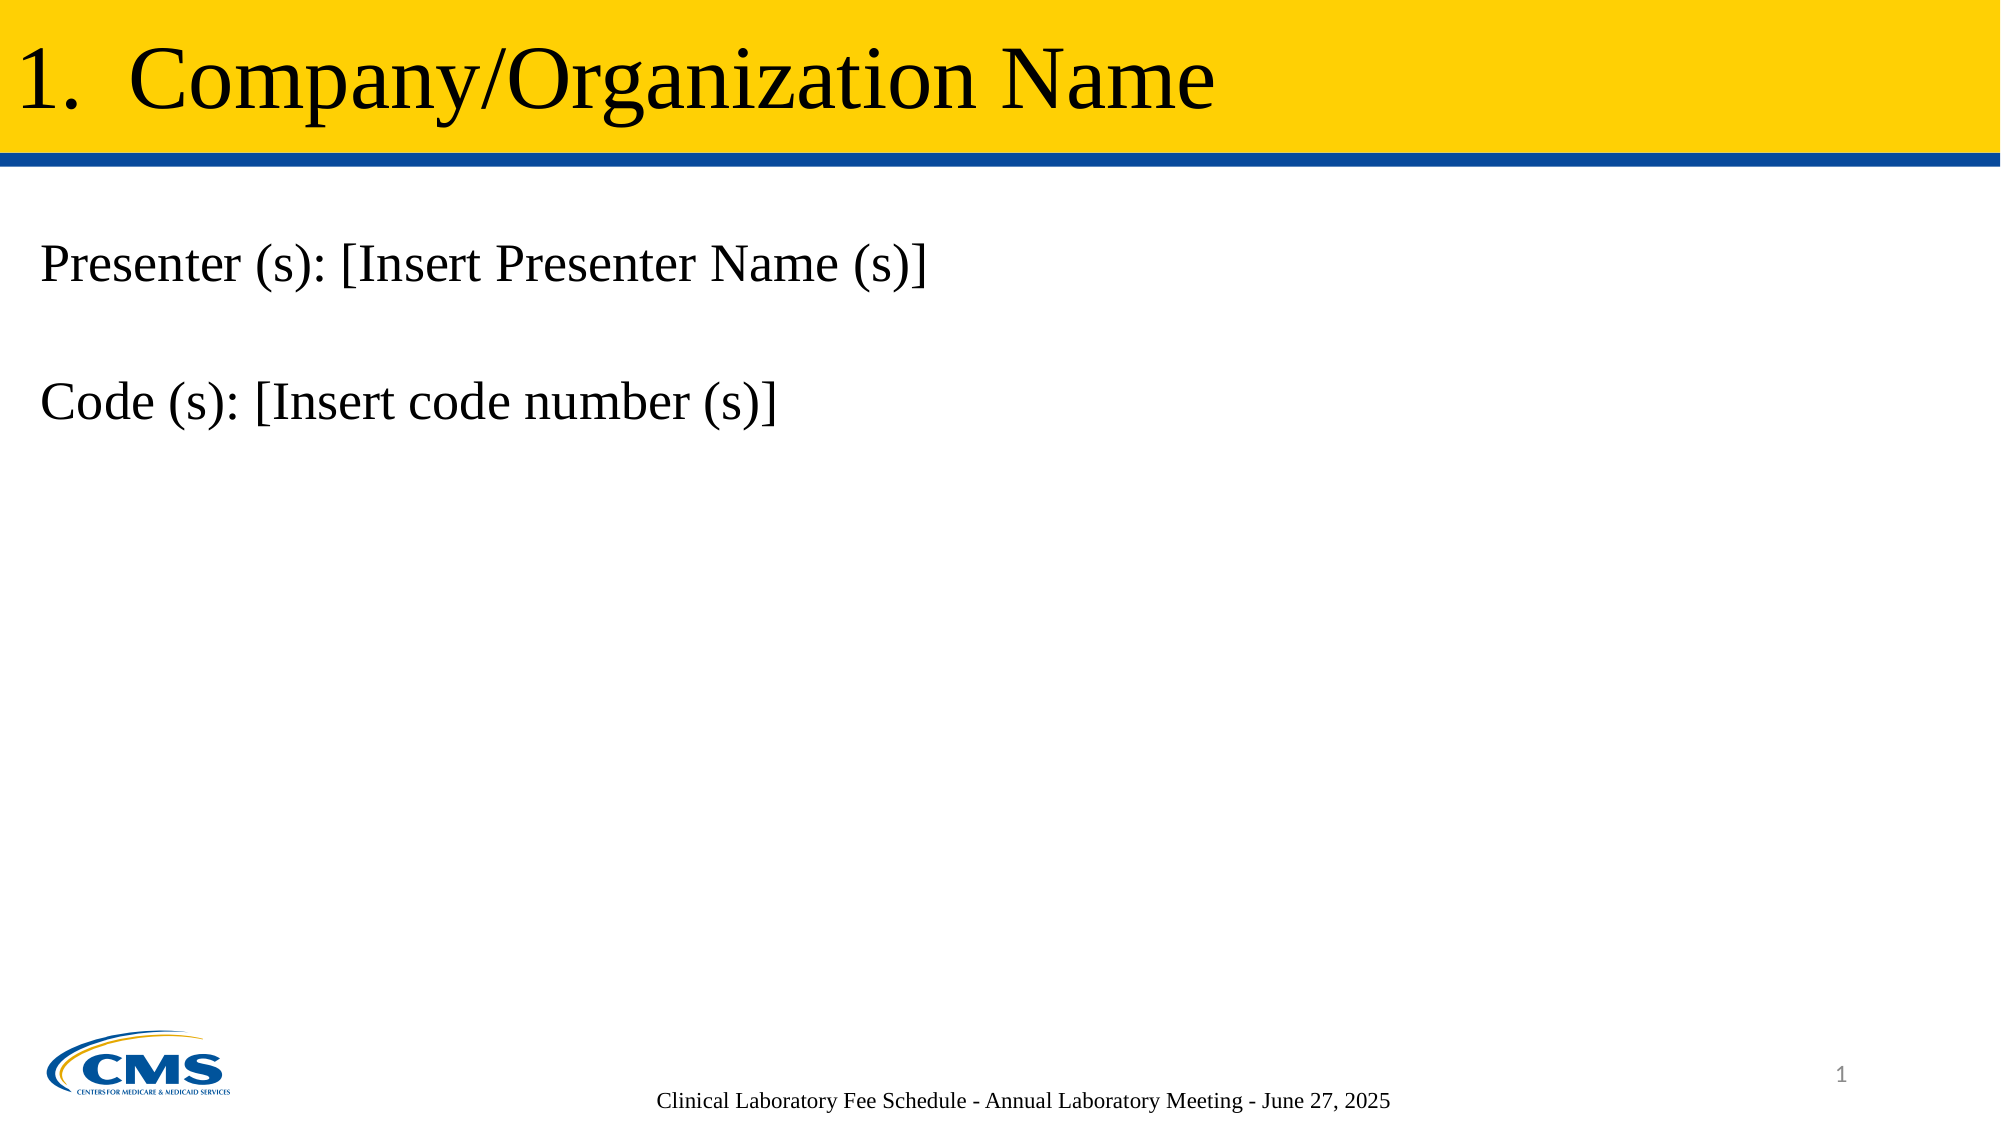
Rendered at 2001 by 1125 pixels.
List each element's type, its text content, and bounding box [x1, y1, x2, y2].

title 1. Company/Organization Name [0, 22, 2000, 137]
picture [44, 1028, 231, 1096]
slide_number 1 [1412, 1042, 1863, 1103]
list Presenter (s): [Insert Presenter Name (s)] Code (s): [Insert code number (s)] [25, 227, 1923, 1008]
text_box Clinical Laboratory Fee Schedule - Annual Laboratory Meeting - June 27, 2025 [290, 1078, 1759, 1121]
